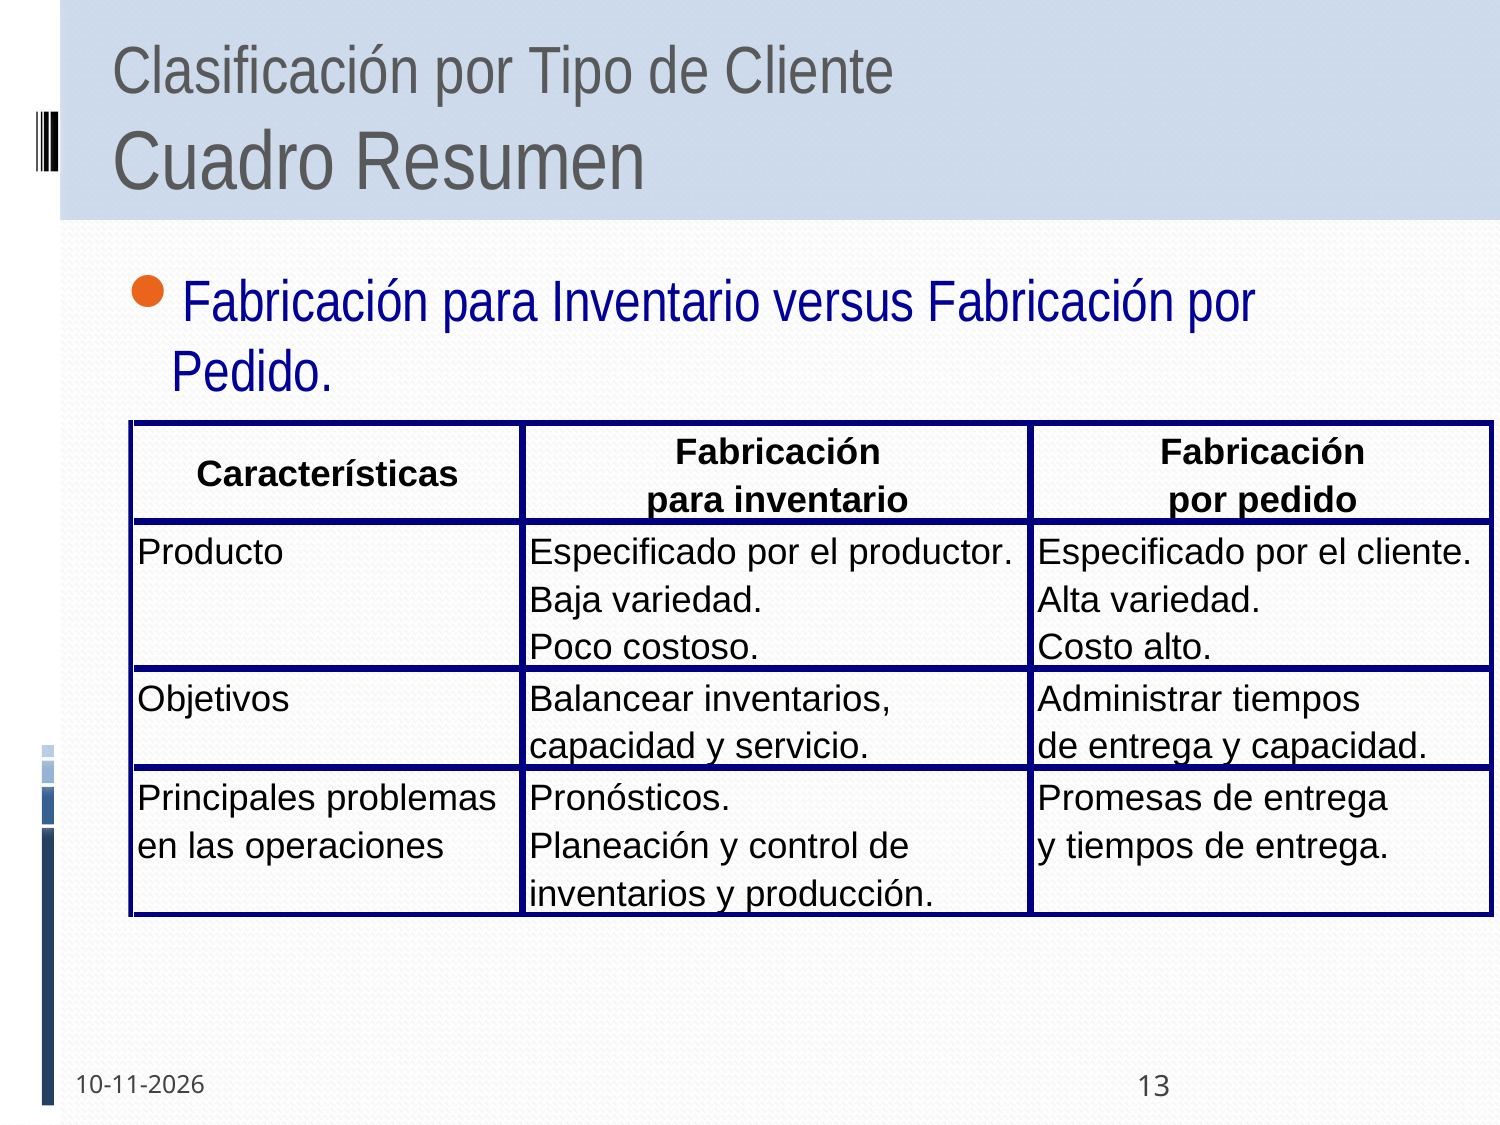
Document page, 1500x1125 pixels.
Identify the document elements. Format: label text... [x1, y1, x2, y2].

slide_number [75, 1042, 243, 1103]
list Fabricación para Inventario versus Fabricación por Pedido. [111, 255, 1436, 1038]
slide_number 13 [1045, 1046, 1171, 1107]
picture [128, 420, 1495, 918]
title Integración Horizontal [121, 421, 1436, 930]
title Clasificación por Tipo de Cliente Cuadro Resumen [111, 18, 1436, 207]
